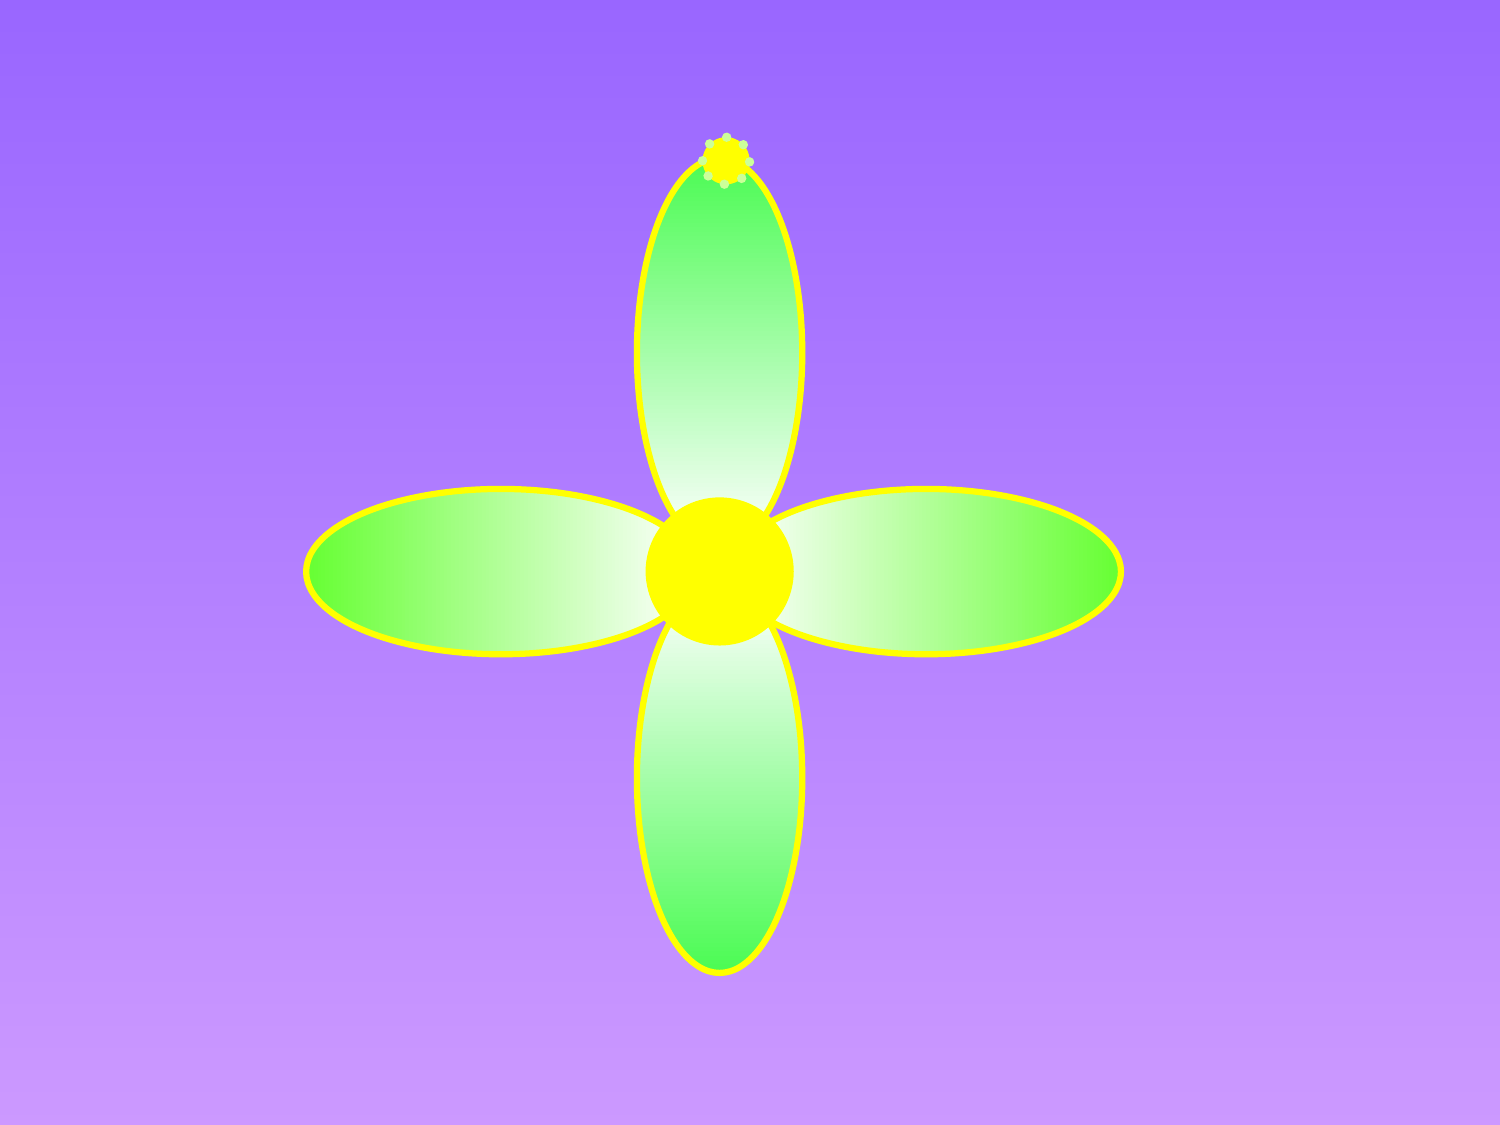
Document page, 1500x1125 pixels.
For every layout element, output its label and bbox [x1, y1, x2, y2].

text_box [305, 157, 1122, 974]
text_box [703, 137, 749, 155]
